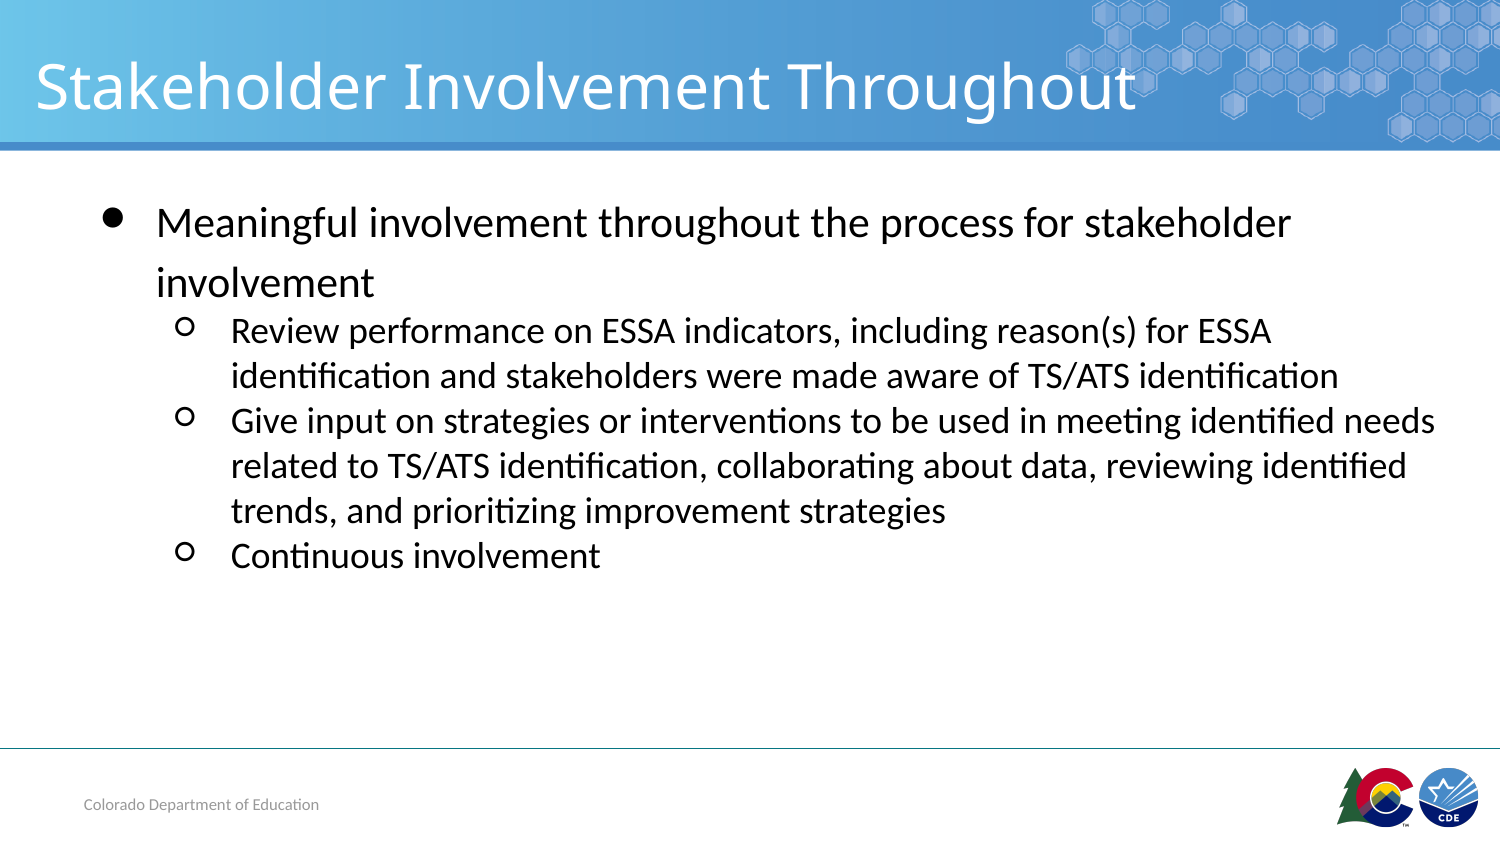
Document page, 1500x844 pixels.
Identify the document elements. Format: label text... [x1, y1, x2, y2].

picture [1336, 767, 1479, 828]
list Meaningful involvement throughout the process for stakeholder involvement Review performance on ESSA indicators, including reason(s) for ESSA identification and stakeholders were made aware of TS/ATS identification Give input on strategies or interventions to be used in meeting identified needs related to TS/ATS identification, collaborating about data, reviewing identified trends, and prioritizing improvement strategies Continuous involvement [80, 185, 1479, 710]
title Stakeholder Involvement Throughout [34, 37, 1433, 132]
picture [0, 0, 1500, 151]
